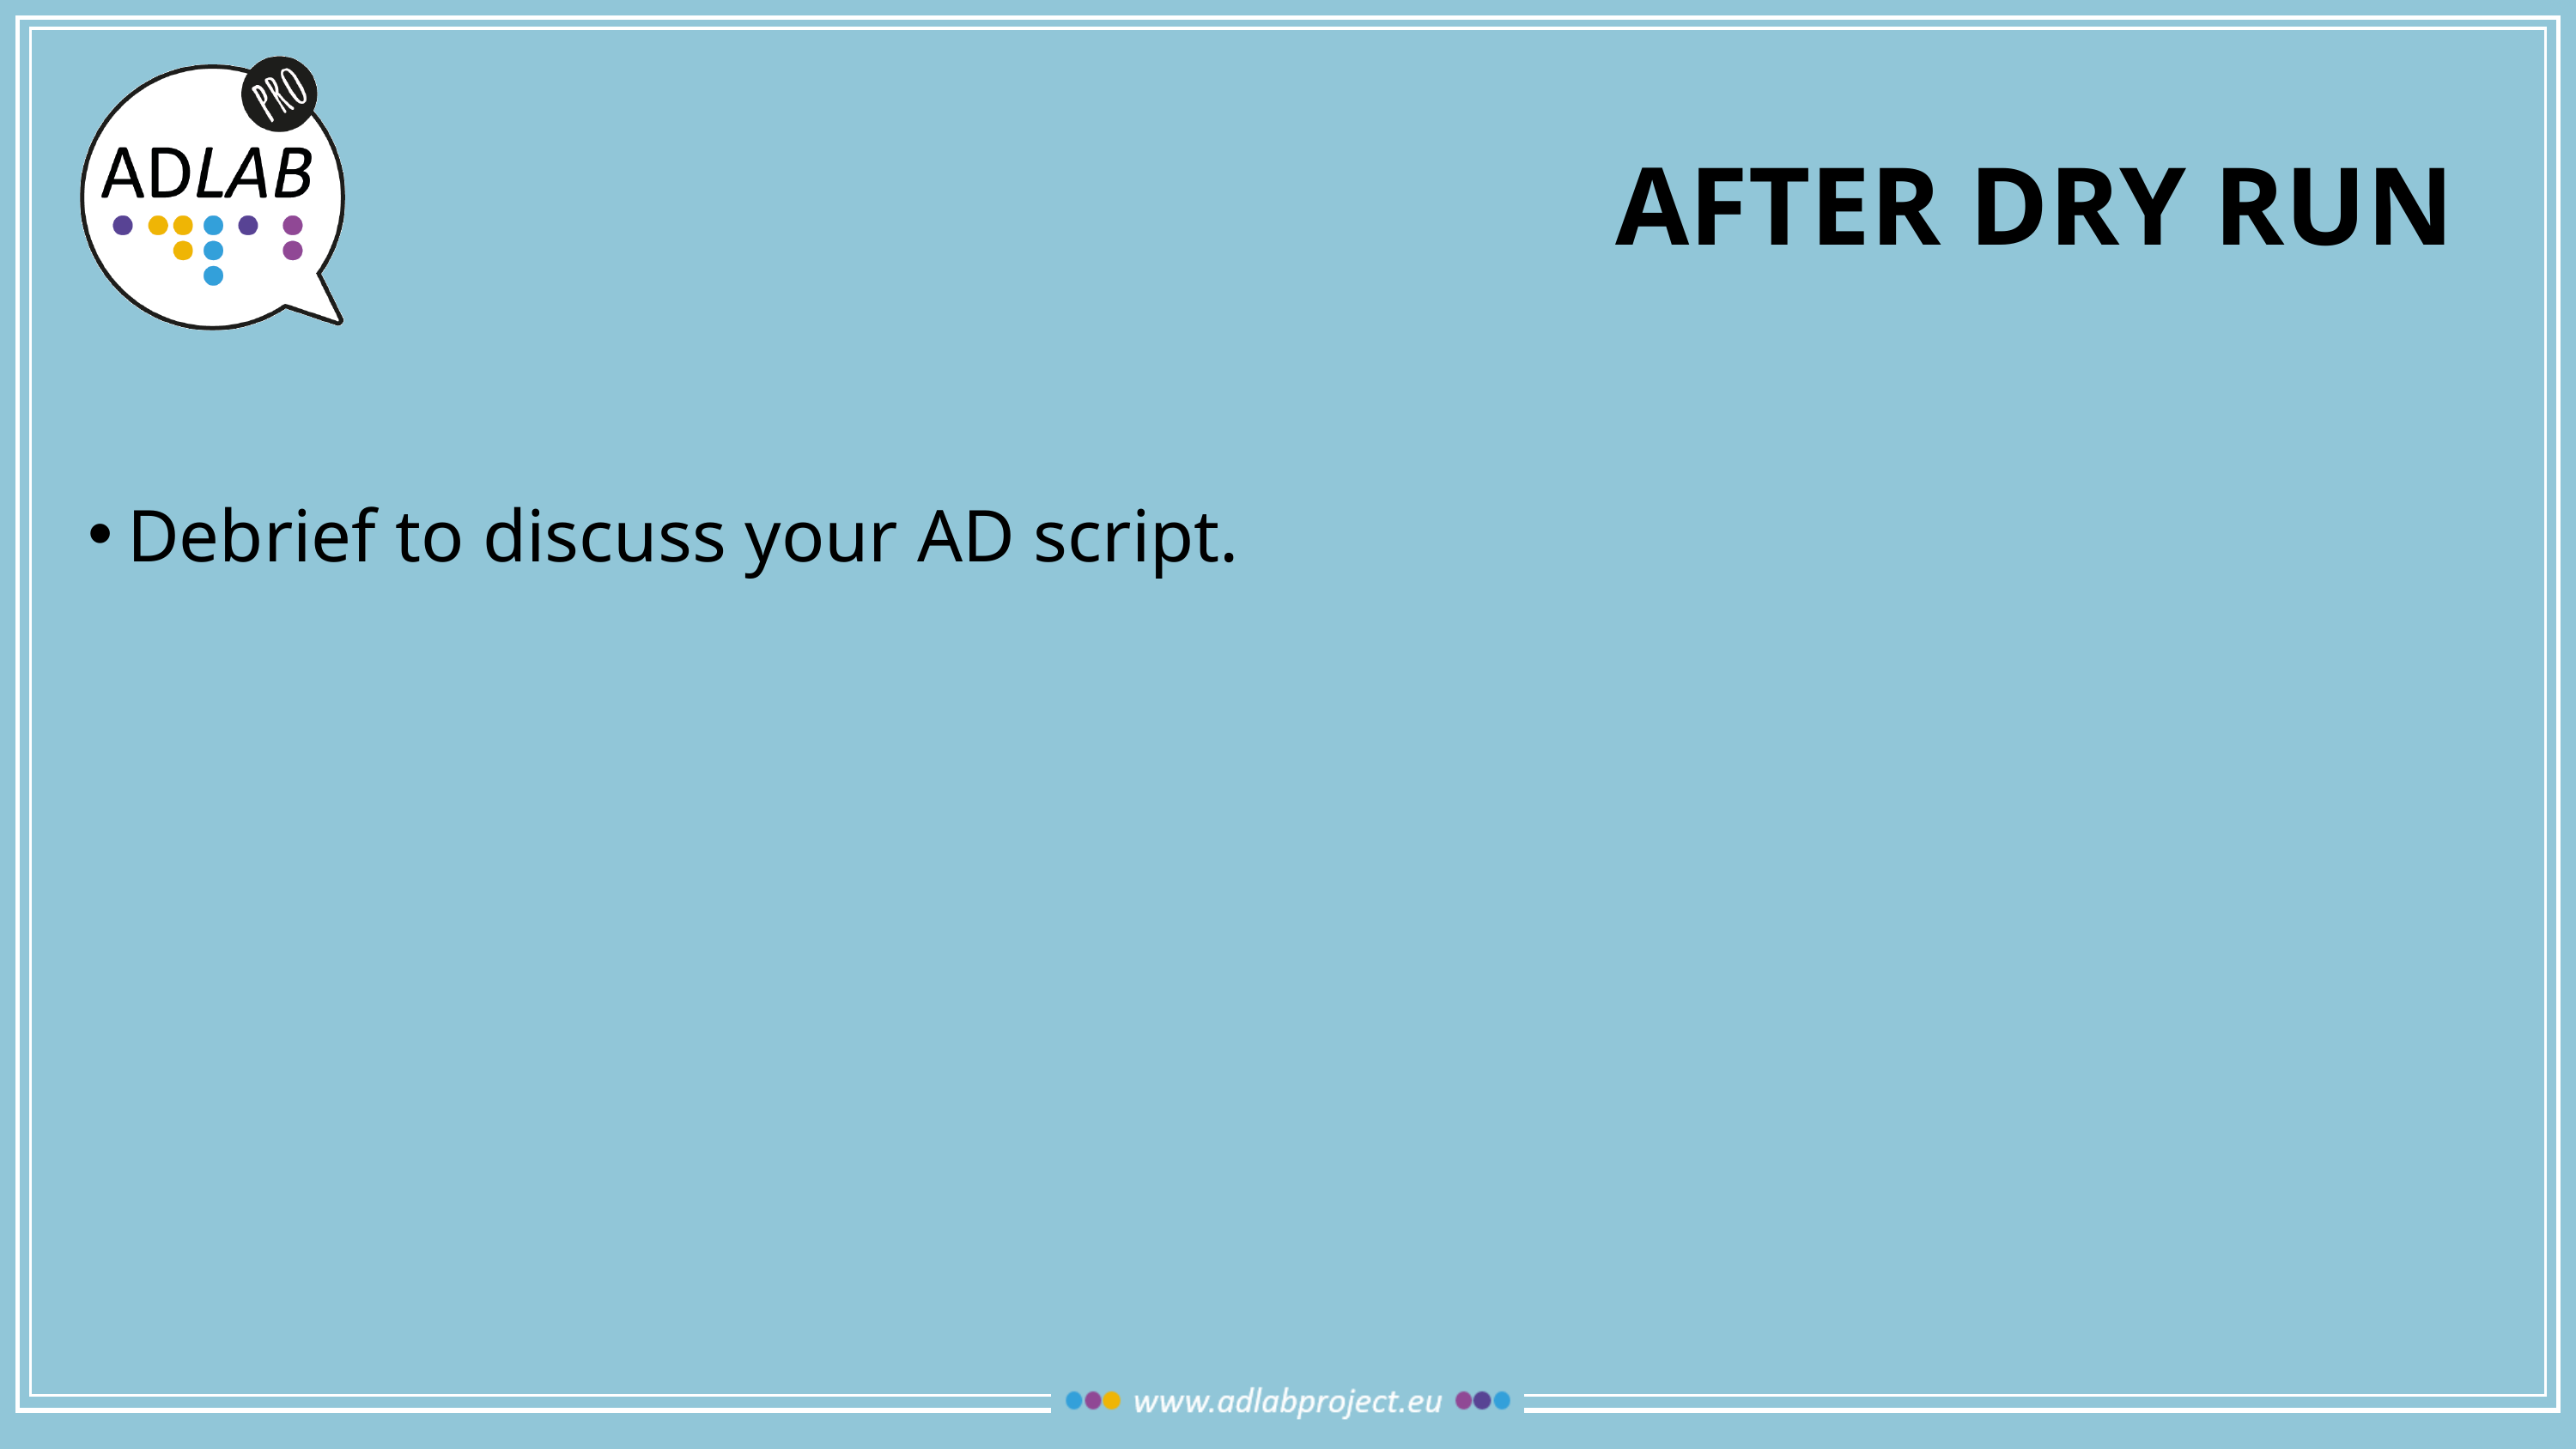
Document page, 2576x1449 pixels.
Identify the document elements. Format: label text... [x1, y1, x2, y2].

picture [1051, 1378, 1524, 1429]
title After dry run [384, 70, 2467, 351]
picture [72, 49, 353, 330]
list Debrief to discuss your AD script. [75, 440, 2501, 1122]
